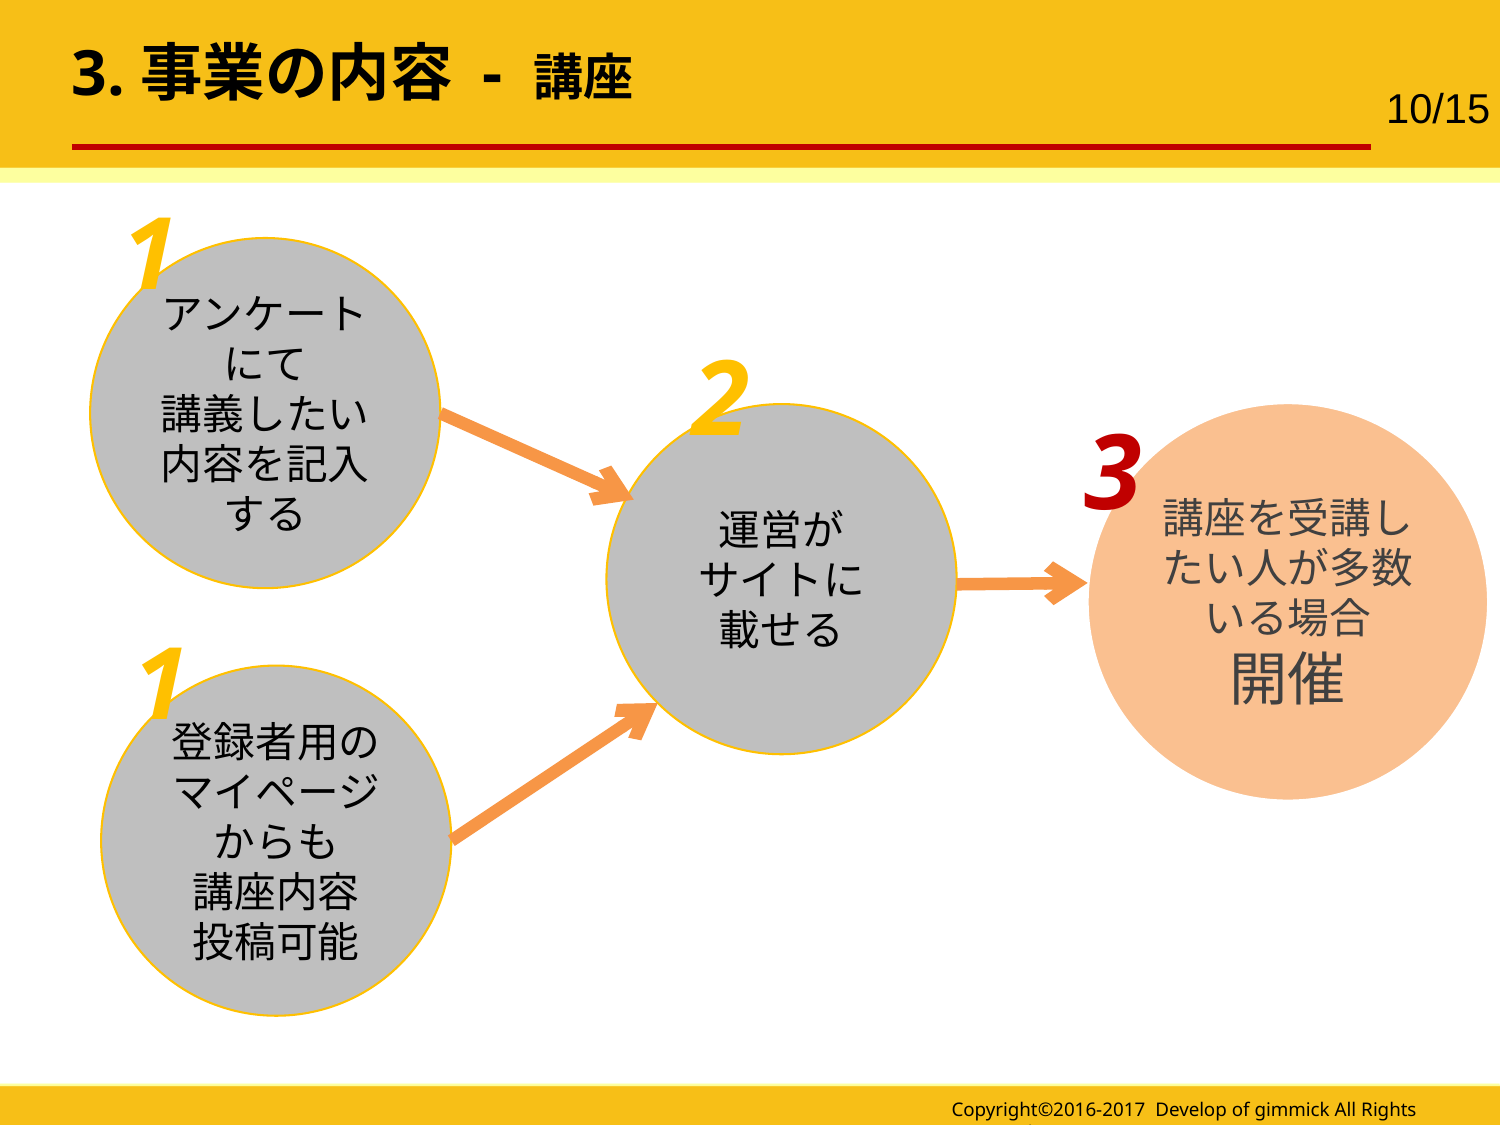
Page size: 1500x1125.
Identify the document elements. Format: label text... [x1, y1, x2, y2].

text_box アンケートにて 講義したい内容を記入する [89, 274, 442, 590]
picture [0, 0, 1500, 1125]
text_box 2 [617, 346, 826, 441]
text_box 3.事業の内容 - 講座 [71, 41, 1372, 110]
text_box [253, 178, 383, 274]
text_box 10/15 [1371, 74, 1500, 140]
text_box 1 [57, 632, 266, 727]
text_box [440, 413, 634, 500]
text_box 登録者用の マイページからも 講座内容 投稿可能 [100, 664, 453, 1017]
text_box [451, 703, 658, 841]
text_box 3 [1009, 420, 1218, 516]
text_box 1 [46, 202, 254, 297]
text_box Copyright©2016-2017 Develop of gimmick All Rights Reserved. [951, 1098, 1500, 1125]
text_box 講座を受講したい人が多数いる場合 開催 [1086, 402, 1490, 802]
text_box 運営が サイトに 載せる [605, 408, 958, 756]
